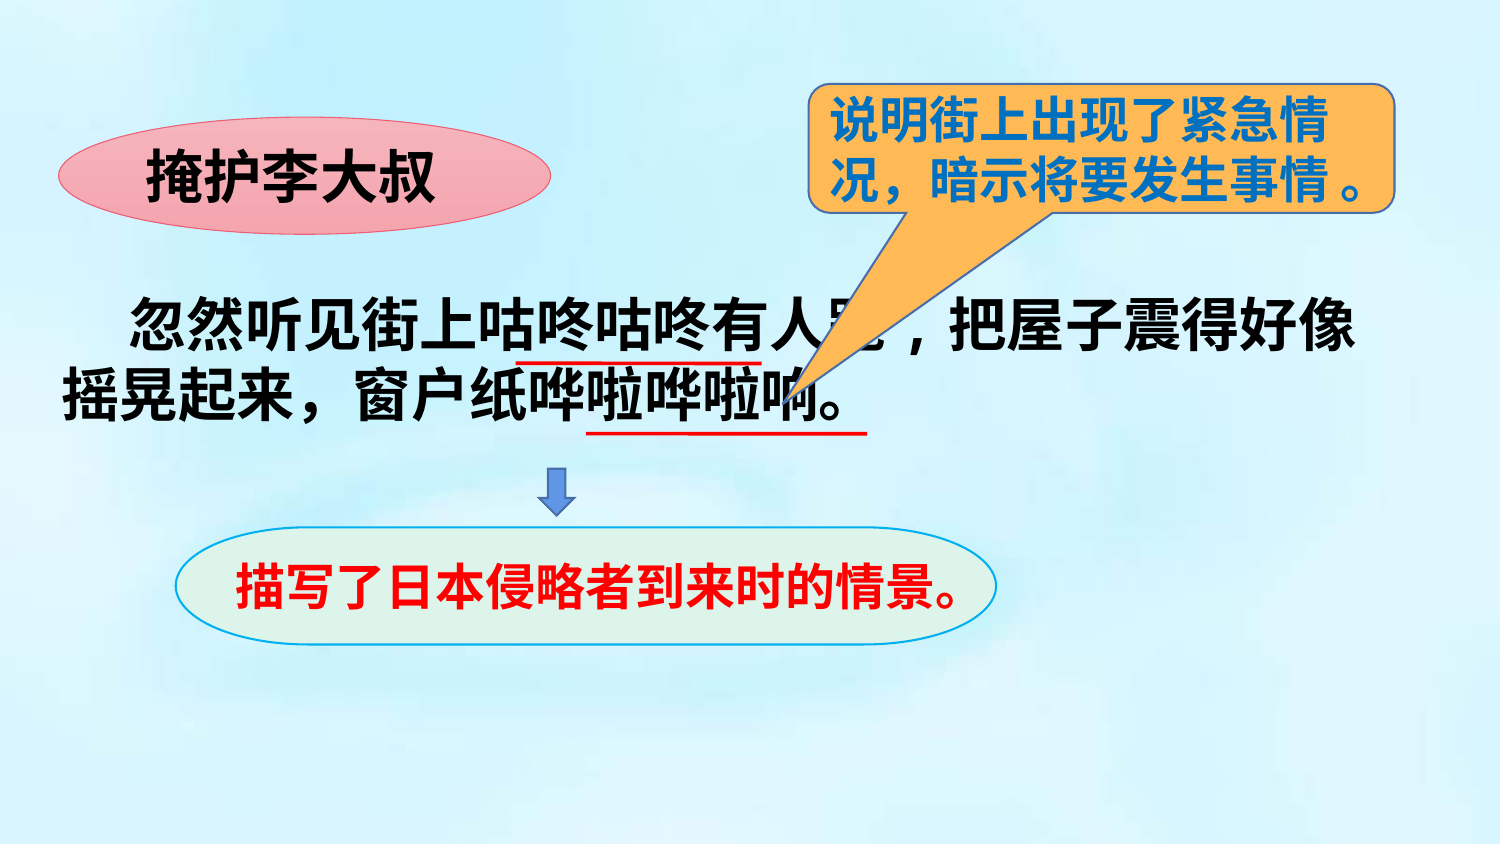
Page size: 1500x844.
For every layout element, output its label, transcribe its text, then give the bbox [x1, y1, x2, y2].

picture [0, 0, 1500, 844]
text_box 描写了日本侵略者到来时的情景。 [174, 526, 998, 646]
text_box 说明街上出现了紧急情况，暗示将要发生事情 。 [781, 82, 1396, 406]
text_box 忽然听见街上咕咚咕咚有人跑,把屋子震得好像摇晃起来，窗户纸哗啦哗啦响。 [46, 281, 1395, 436]
text_box [536, 467, 577, 518]
text_box 掩护李大叔 [57, 116, 552, 235]
